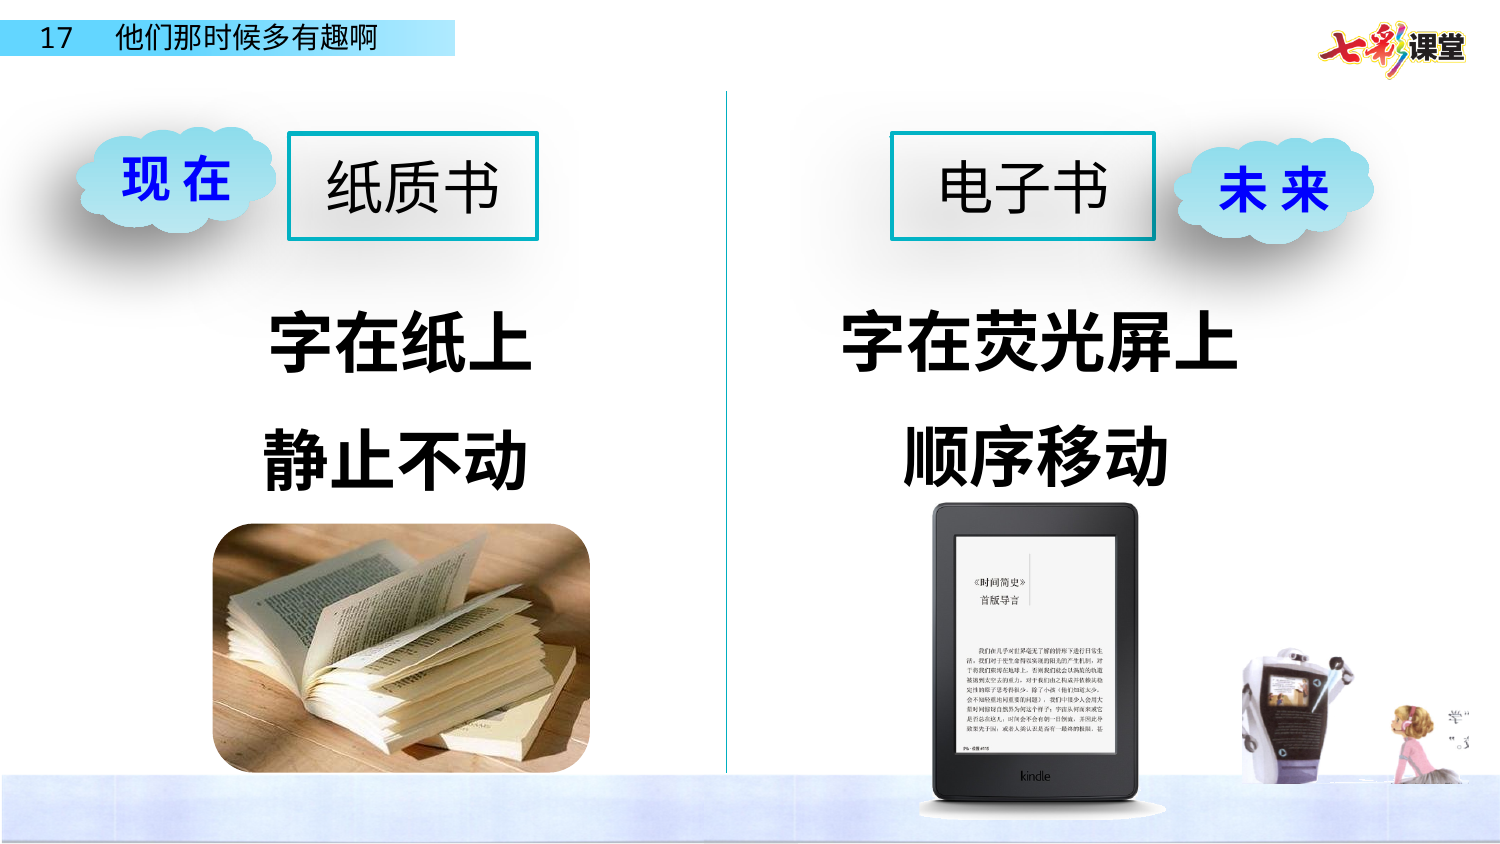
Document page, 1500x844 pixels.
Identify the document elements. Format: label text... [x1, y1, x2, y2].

text_box 顺序移动 [888, 407, 1186, 502]
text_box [1173, 137, 1374, 245]
text_box 字在荧光屏上 [824, 291, 1256, 387]
text_box 电子书 [889, 131, 1156, 241]
text_box 字在纸上 [252, 293, 550, 388]
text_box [76, 126, 277, 234]
picture [1316, 20, 1468, 80]
picture [0, 480, 1500, 844]
text_box 静止不动 [248, 411, 567, 506]
text_box 纸质书 [286, 131, 539, 241]
